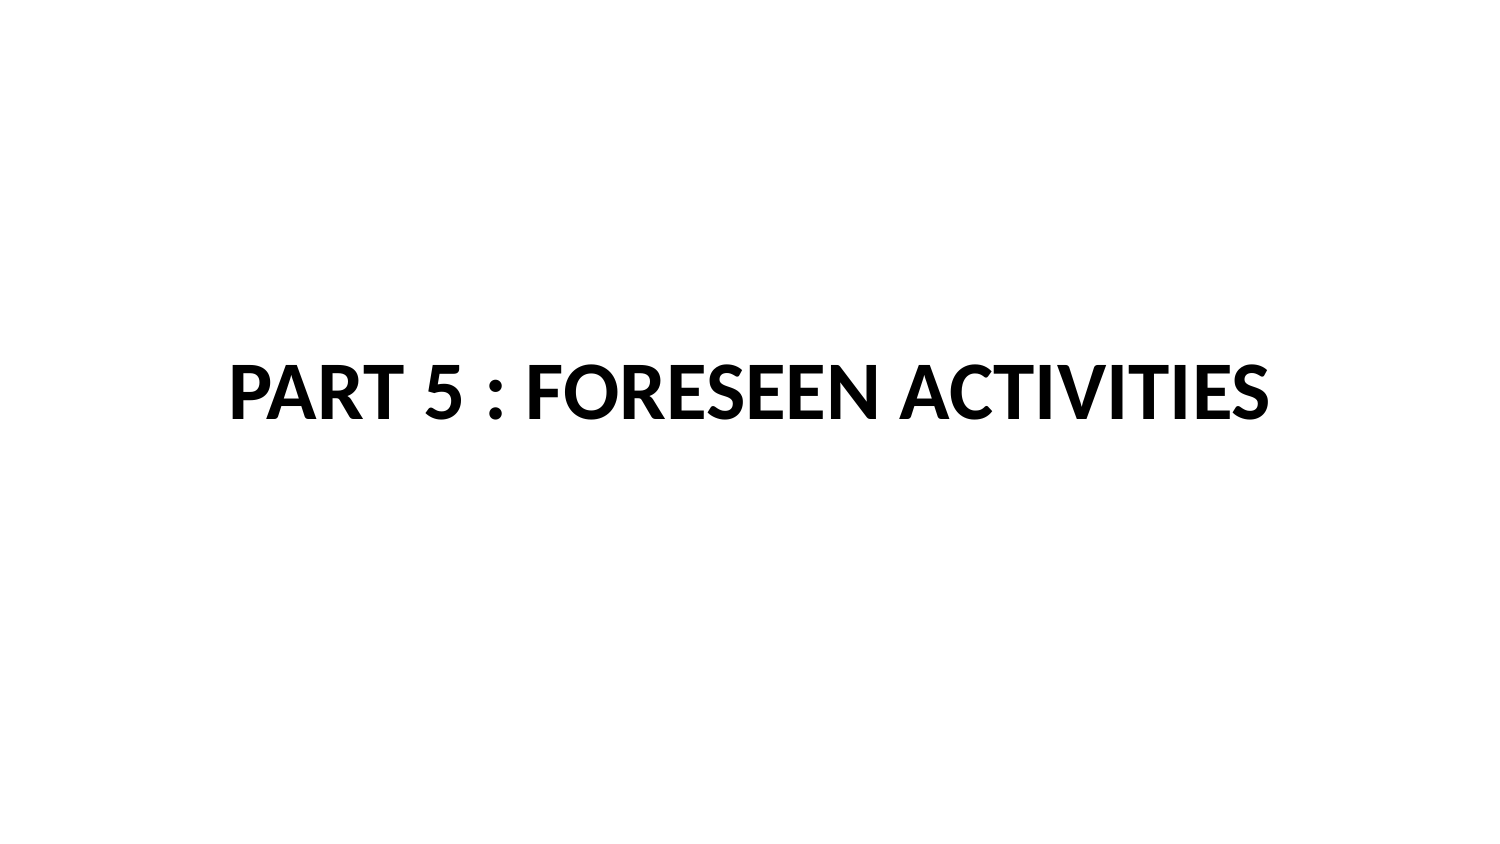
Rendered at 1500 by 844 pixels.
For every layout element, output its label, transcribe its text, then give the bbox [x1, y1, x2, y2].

text_box Part 5 : foreseen activities [112, 328, 1388, 553]
